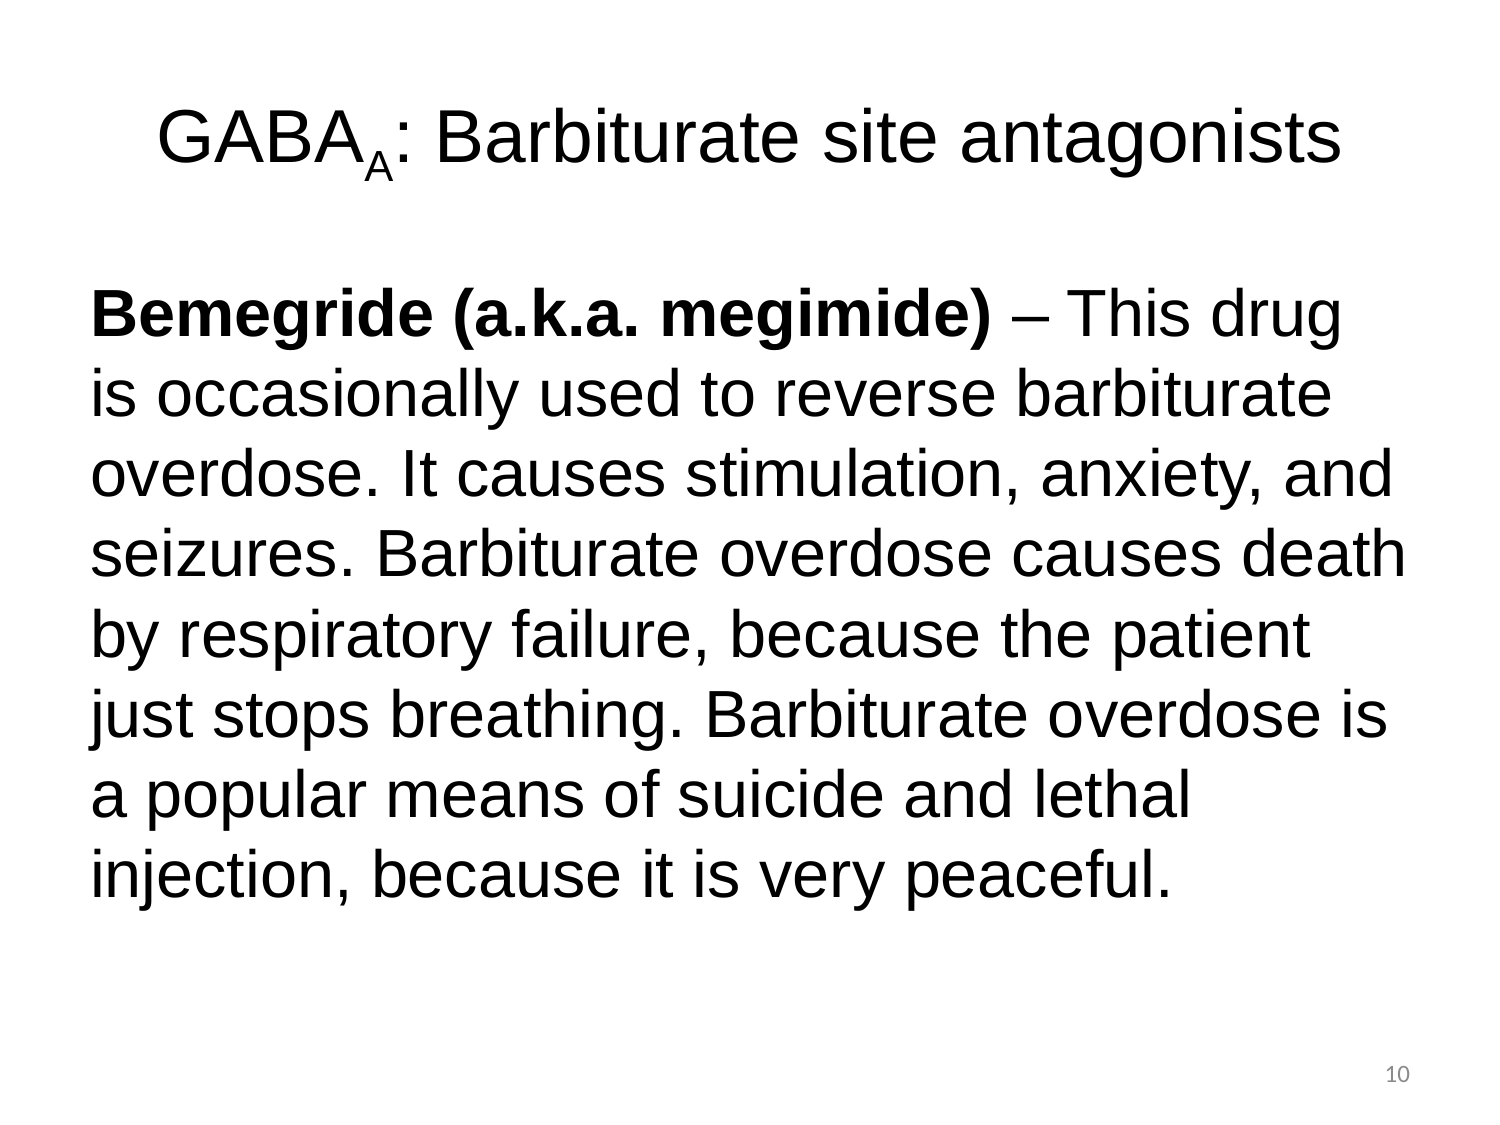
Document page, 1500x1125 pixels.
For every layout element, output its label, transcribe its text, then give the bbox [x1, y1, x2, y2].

title GABAA: Barbiturate site antagonists [75, 45, 1425, 233]
slide_number 10 [1074, 1042, 1425, 1103]
list Bemegride (a.k.a. megimide) – This drug is occasionally used to reverse barbiturate overdose. It causes stimulation, anxiety, and seizures. Barbiturate overdose causes death by respiratory failure, because the patient just stops breathing. Barbiturate overdose is a popular means of suicide and lethal injection, because it is very peaceful. [75, 262, 1425, 1005]
